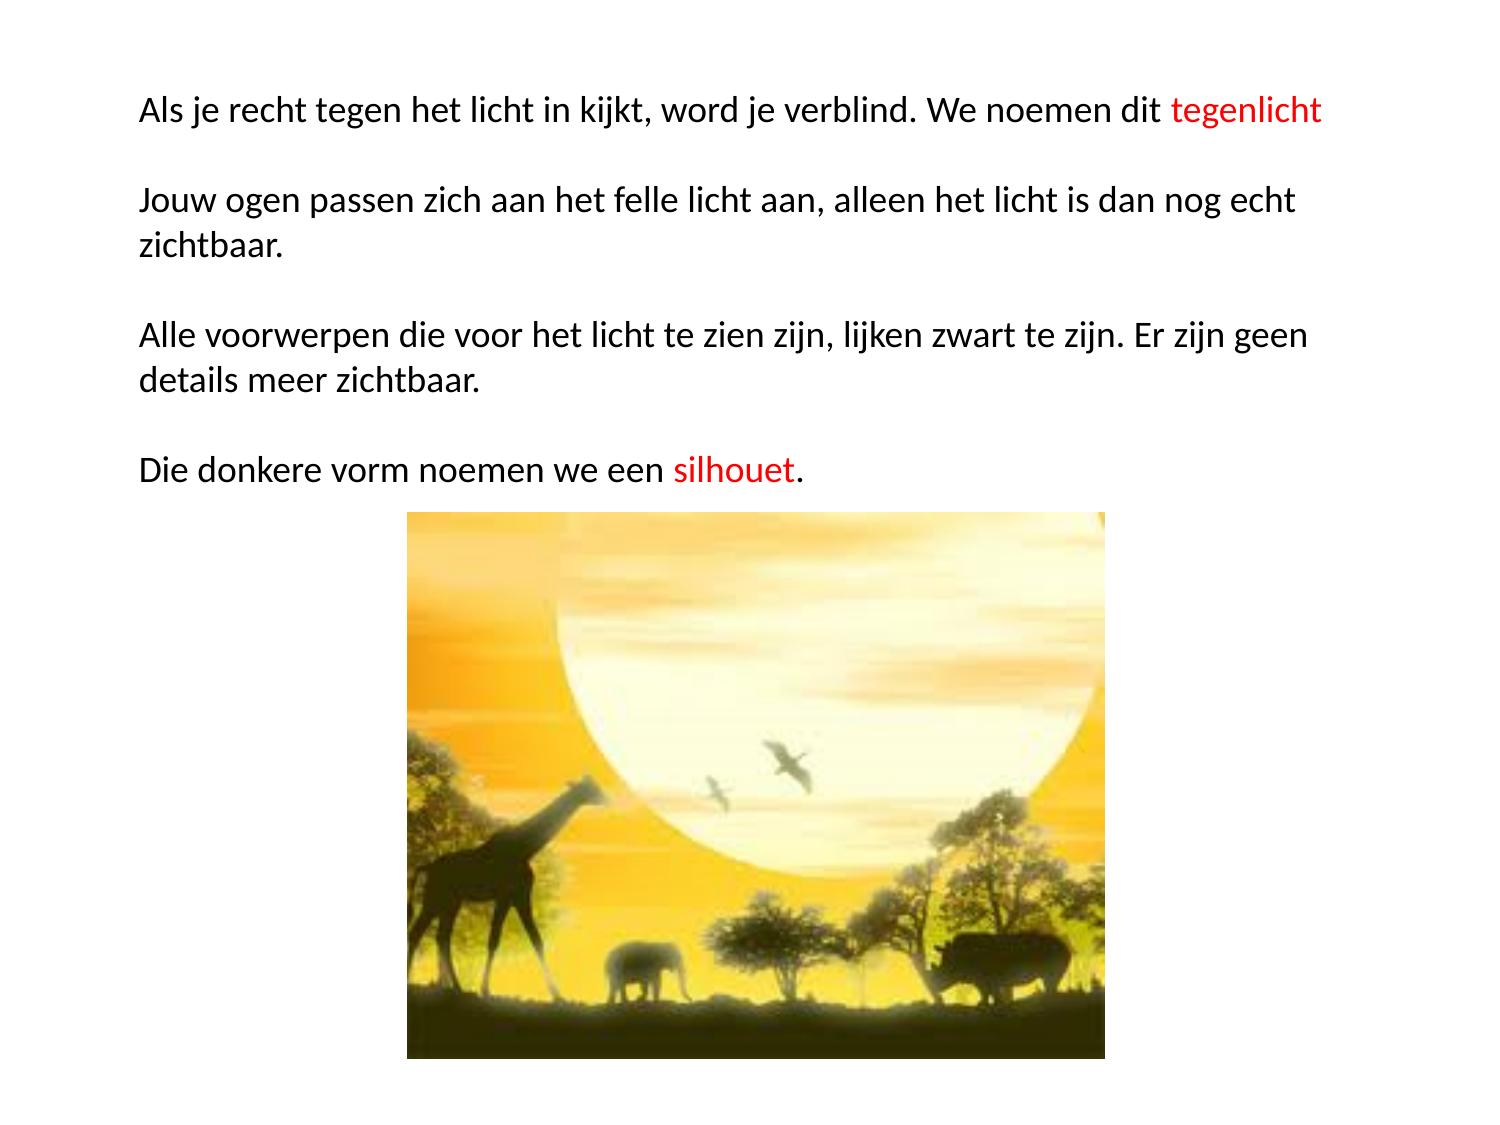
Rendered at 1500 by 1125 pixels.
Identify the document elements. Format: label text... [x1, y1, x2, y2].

picture [407, 512, 1105, 1059]
text_box Als je recht tegen het licht in kijkt, word je verblind. We noemen dit tegenlicht Jouw ogen passen zich aan het felle licht aan, alleen het licht is dan nog echt zichtbaar. Alle voorwerpen die voor het licht te zien zijn, lijken zwart te zijn. Er zijn geen details meer zichtbaar. Die donkere vorm noemen we een silhouet. [123, 78, 1365, 498]
